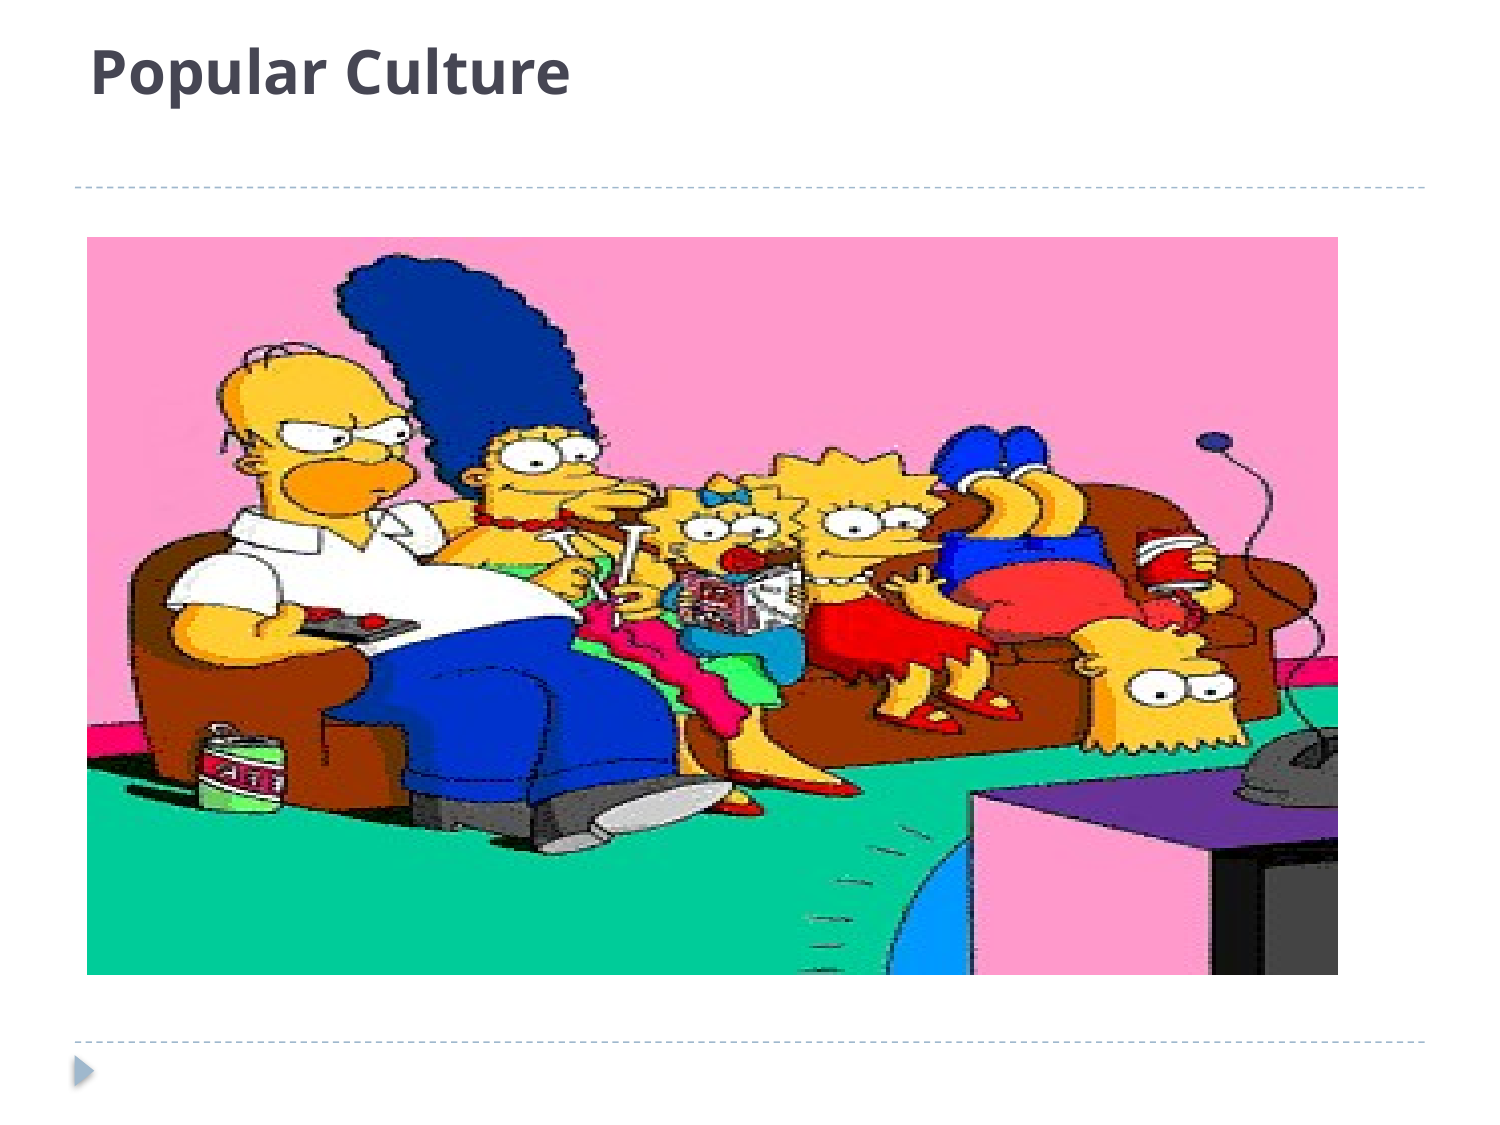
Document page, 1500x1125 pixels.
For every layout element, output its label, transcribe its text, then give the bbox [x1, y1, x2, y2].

title Popular Culture [75, 24, 1425, 188]
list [87, 237, 1338, 976]
